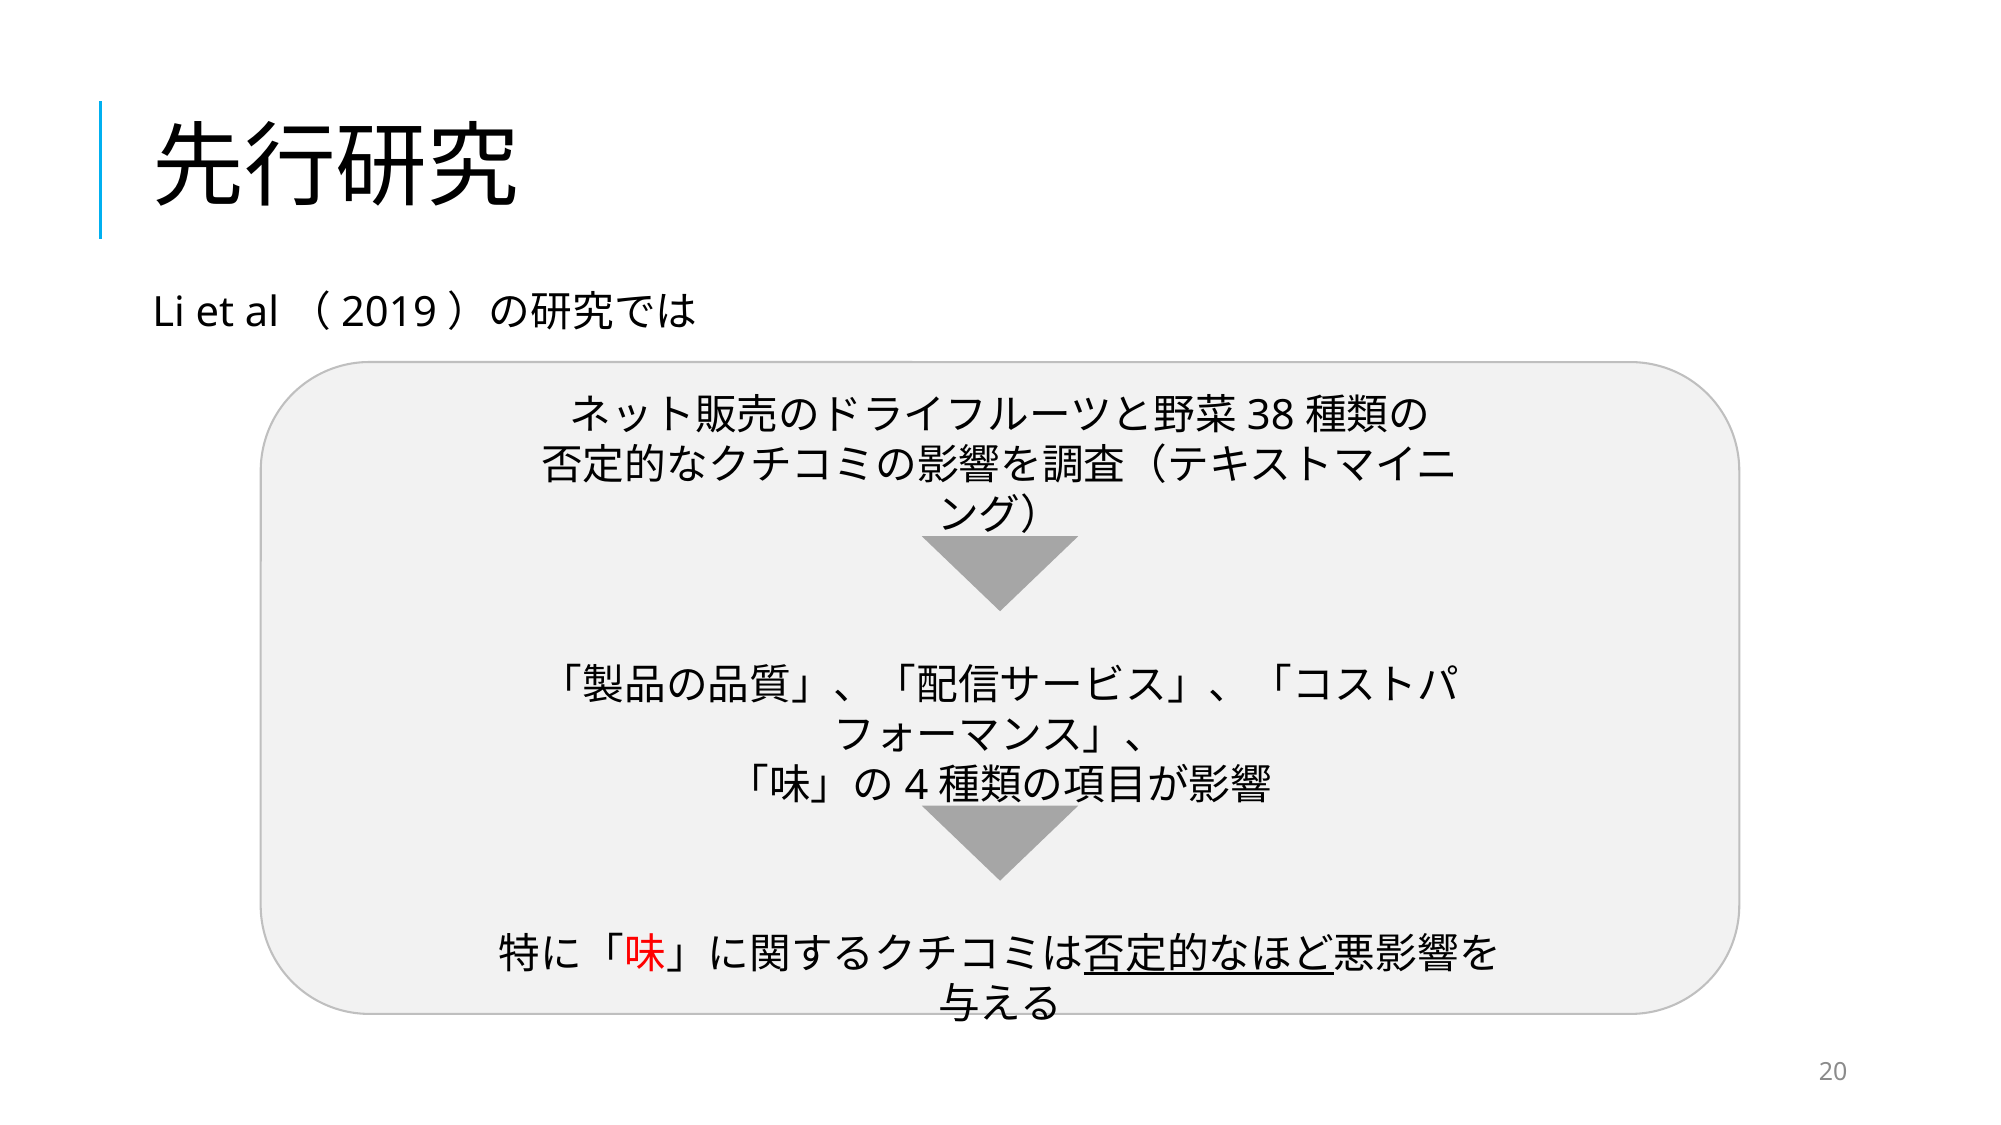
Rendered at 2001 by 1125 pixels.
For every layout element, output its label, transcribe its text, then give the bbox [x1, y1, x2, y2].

text_box Li et al（2019）の研究では [137, 277, 1000, 343]
slide_number 20 [1412, 1042, 1863, 1103]
title 先行研究 [137, 59, 1863, 278]
text_box [921, 805, 1079, 881]
text_box 特に「味」に関するクチコミは否定的なほど悪影響を与える [467, 919, 1533, 1035]
text_box [259, 360, 1741, 1015]
text_box [921, 536, 1079, 612]
text_box ネット販売のドライフルーツと野菜38種類の 否定的なクチコミの影響を調査（テキストマイニング） [518, 380, 1482, 546]
text_box 「製品の品質」、「配信サービス」、「コストパフォーマンス」、 「味」の4種類の項目が影響 [487, 650, 1513, 815]
